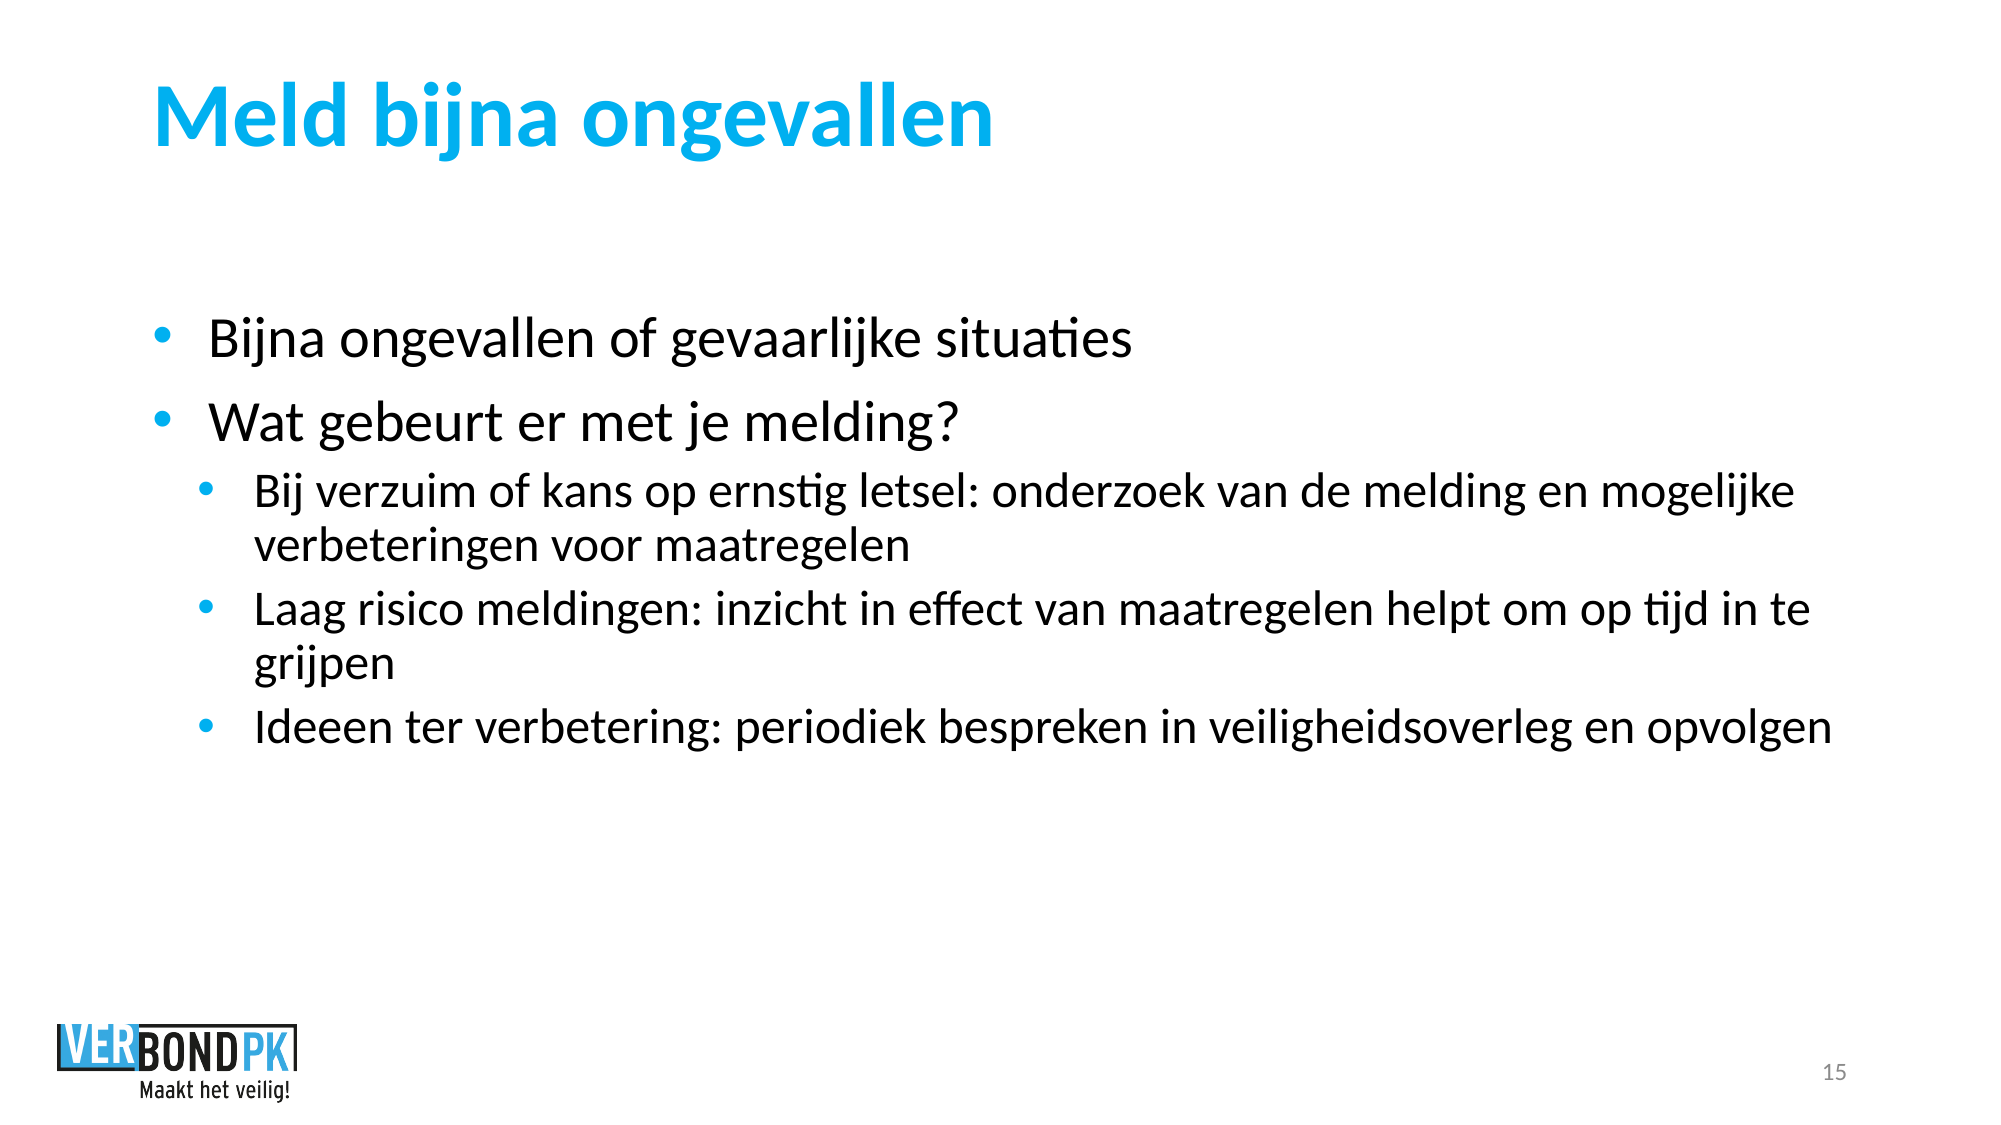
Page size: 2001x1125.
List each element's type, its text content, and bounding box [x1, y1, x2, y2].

list Bijna ongevallen of gevaarlijke situaties Wat gebeurt er met je melding? Bij verzuim of kans op ernstig letsel: onderzoek van de melding en mogelijke verbeteringen voor maatregelen Laag risico meldingen: inzicht in effect van maatregelen helpt om op tijd in te grijpen Ideeen ter verbetering: periodiek bespreken in veiligheidsoverleg en opvolgen [137, 299, 1863, 1014]
title Meld bijna ongevallen [137, 59, 1863, 278]
slide_number 15 [1412, 1042, 1863, 1103]
picture [57, 1024, 297, 1103]
